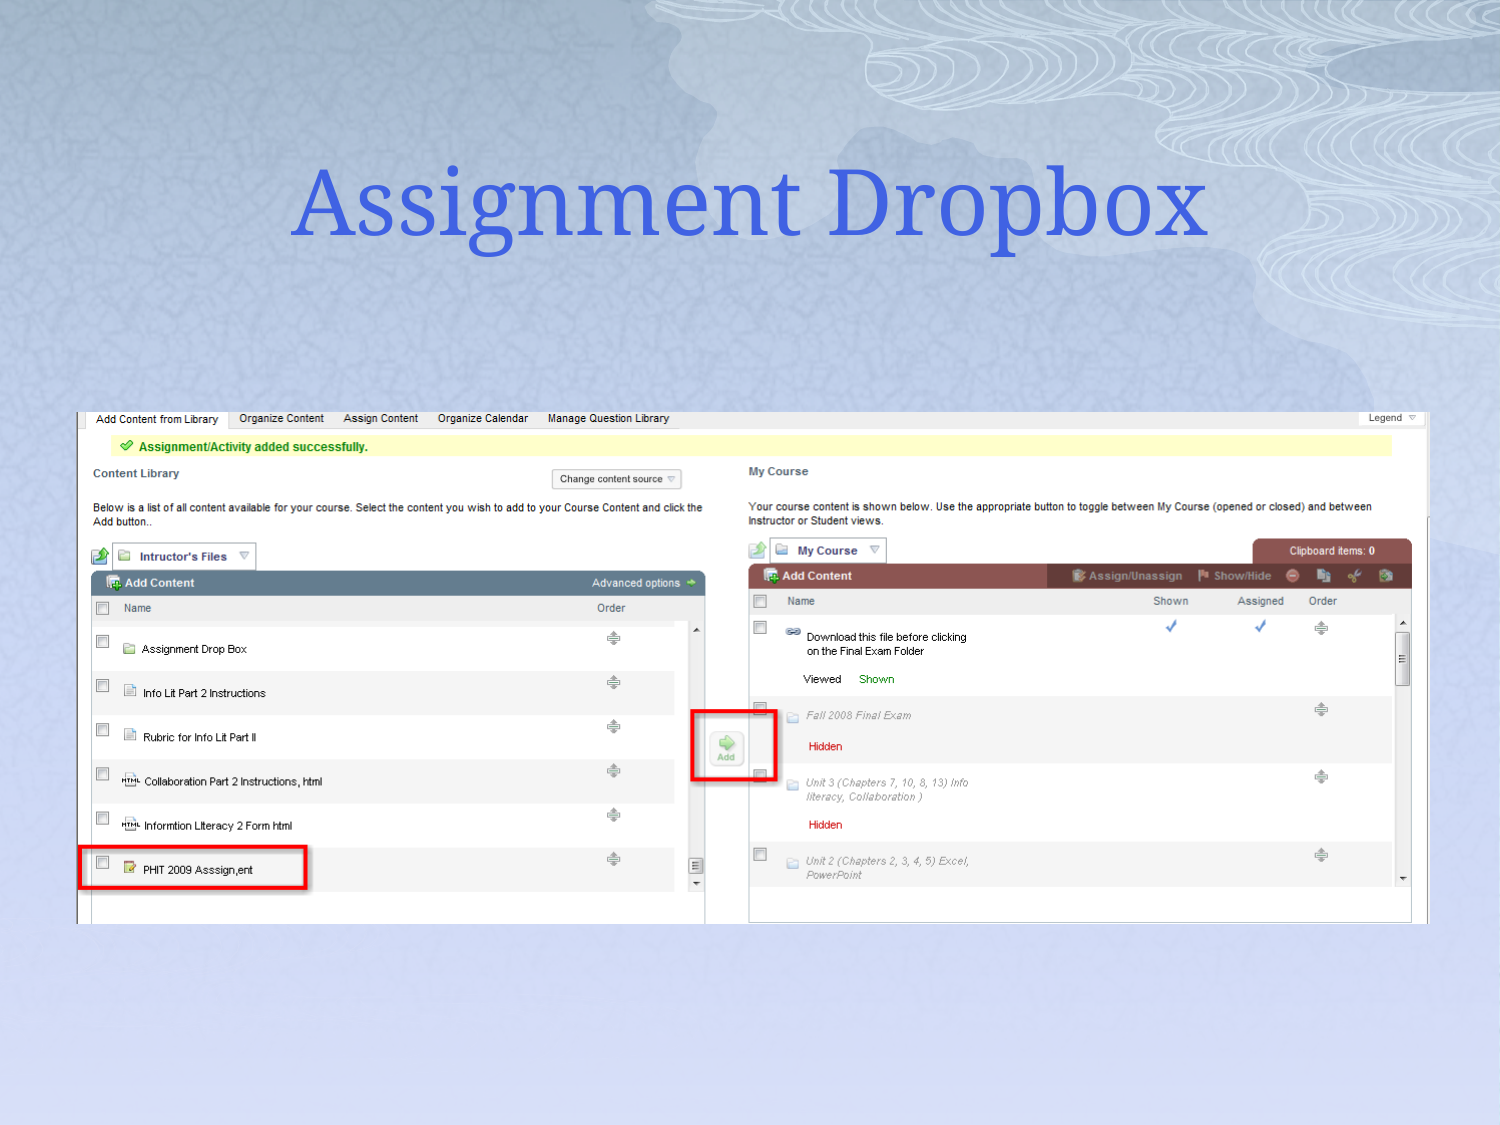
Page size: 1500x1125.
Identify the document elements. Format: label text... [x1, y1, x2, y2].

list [76, 412, 1430, 924]
title Assignment Dropbox [75, 105, 1425, 293]
